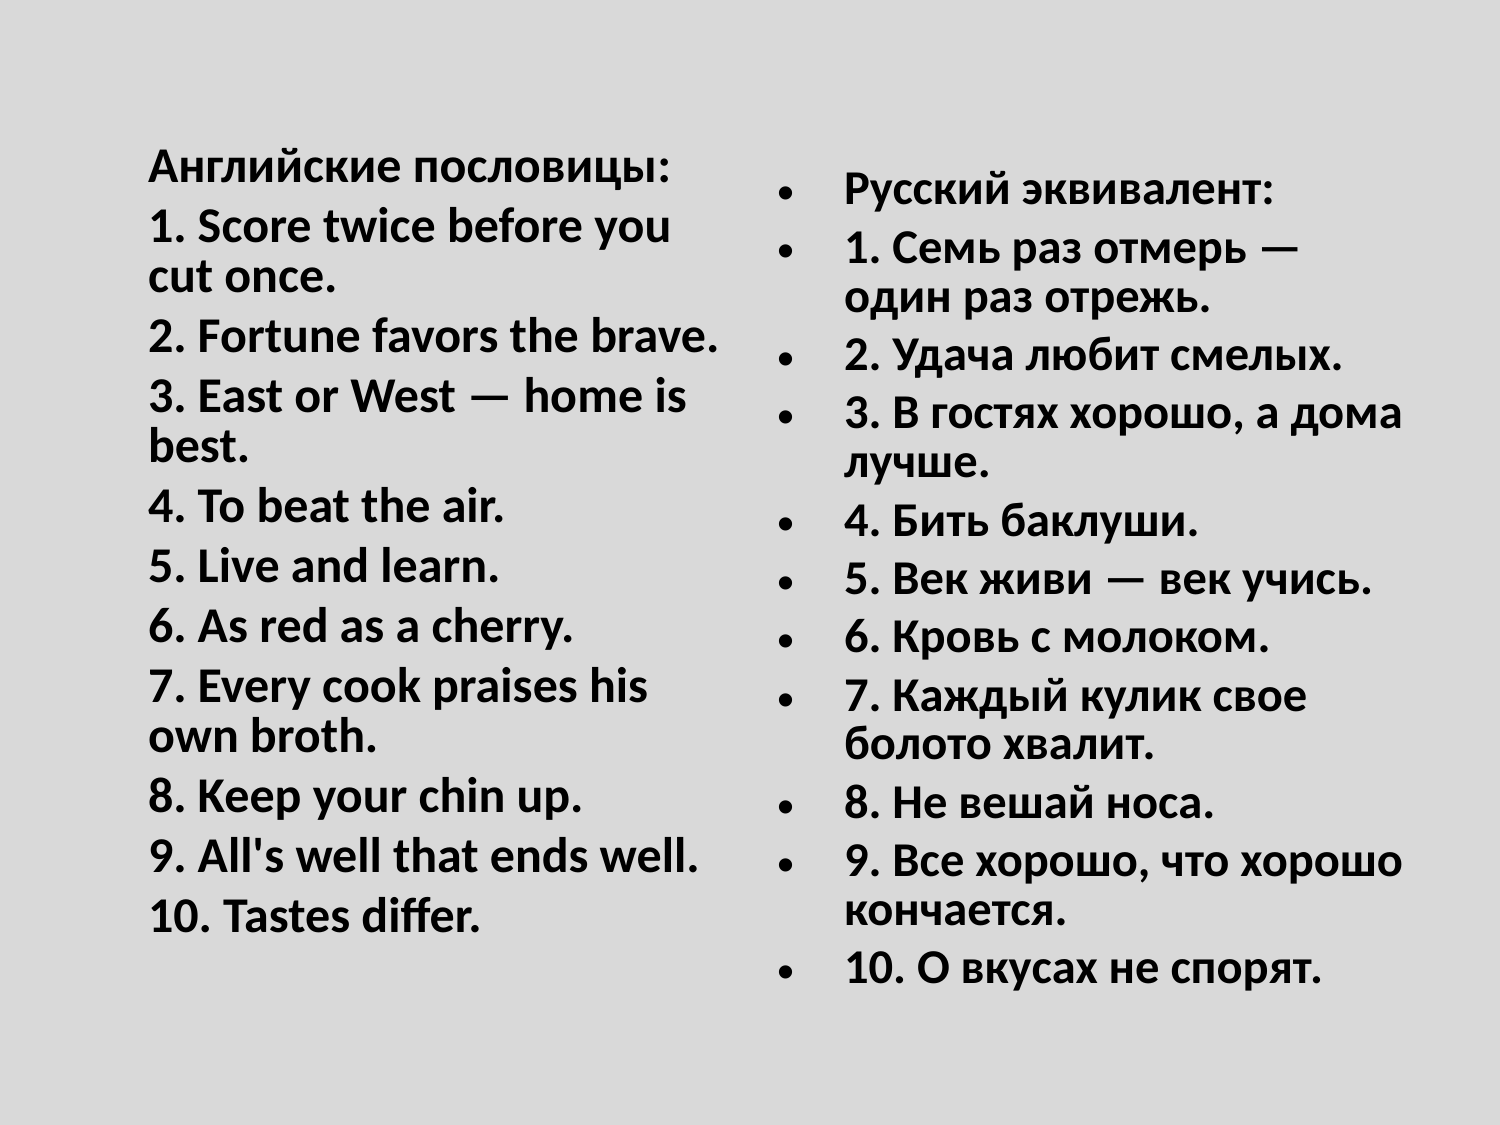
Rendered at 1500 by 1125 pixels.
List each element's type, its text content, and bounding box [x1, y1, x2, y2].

list Английские пословицы: 1. Score twice before you cut once. 2. Fortune favors the brave. 3. East or West — home is best. 4. To beat the air. 5. Live and learn. 6. As red as a cherry. 7. Every cook praises his own broth. 8. Keep your chin up. 9. All's well that ends well. 10. Tastes differ. [75, 137, 738, 1005]
list Русский эквивалент: 1. Семь раз отмерь — один раз отрежь. 2. Удача любит смелых. 3. В гостях хорошо, а дома лучше. 4. Бить баклуши. 5. Век живи — век учись. 6. Кровь с молоком. 7. Каждый кулик свое болото хвалит. 8. Не вешай носа. 9. Все хорошо, что хорошо кончается. 10. О вкусах не спорят. [761, 160, 1425, 1005]
